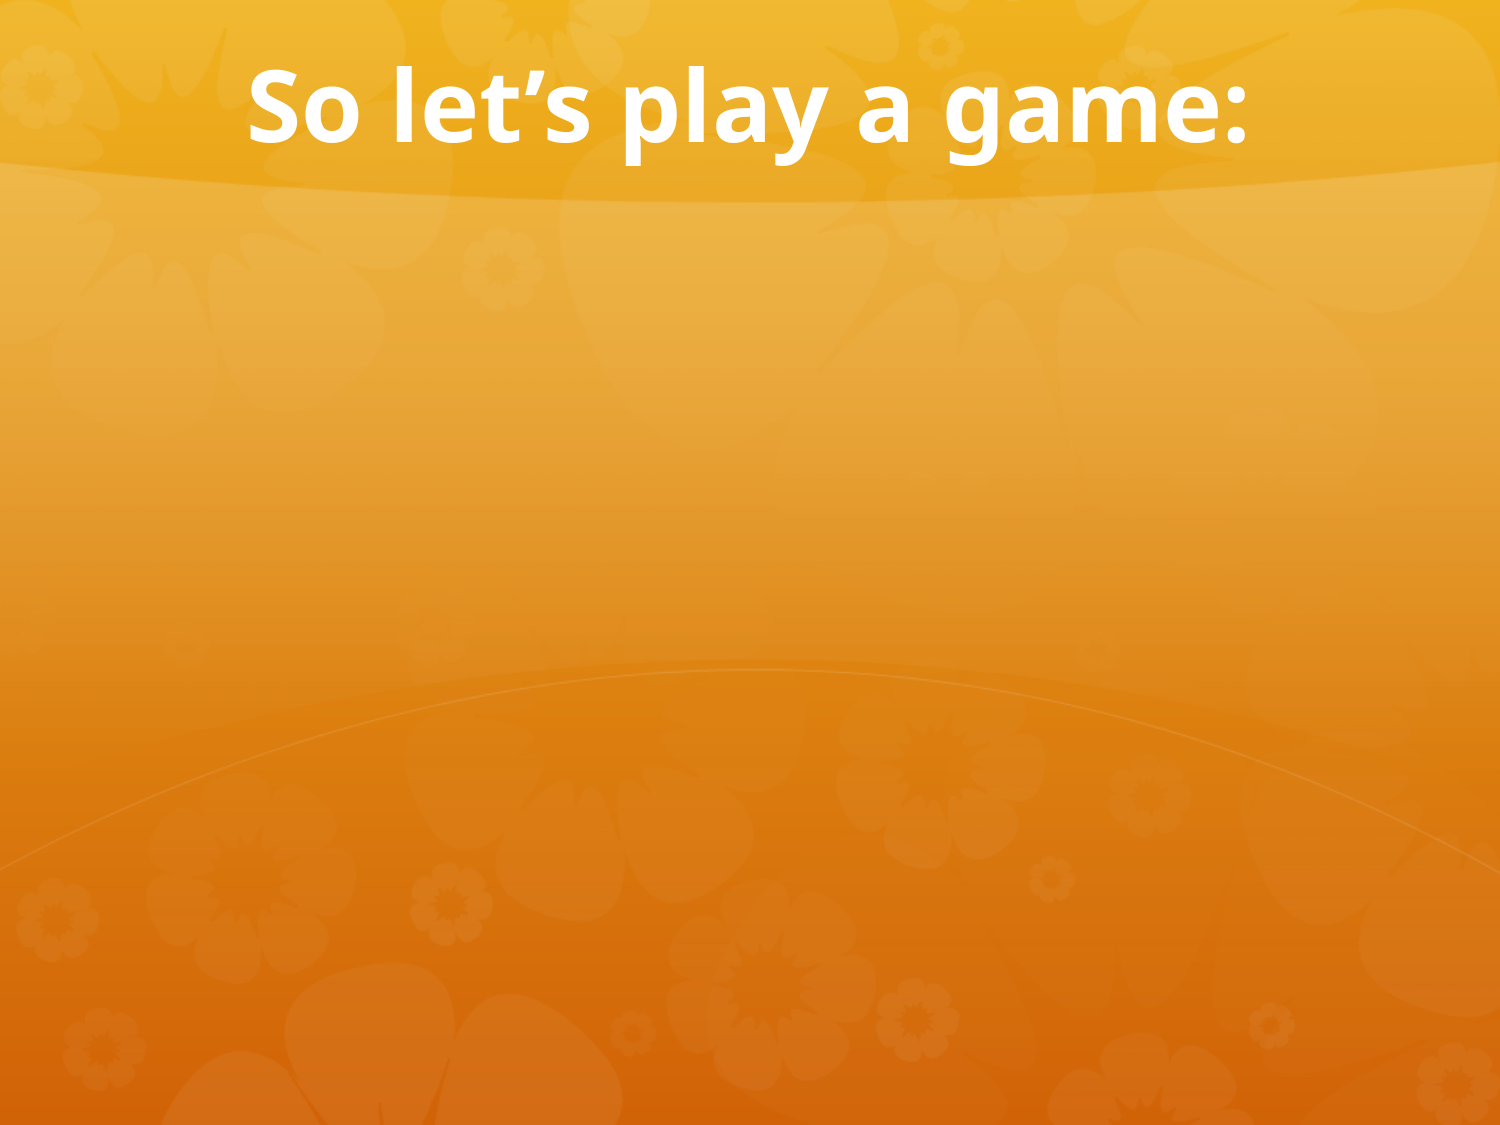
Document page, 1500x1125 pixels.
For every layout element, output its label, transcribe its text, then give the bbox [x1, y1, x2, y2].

title So let’s play a game: [127, 14, 1372, 203]
picture [0, 0, 1500, 1125]
